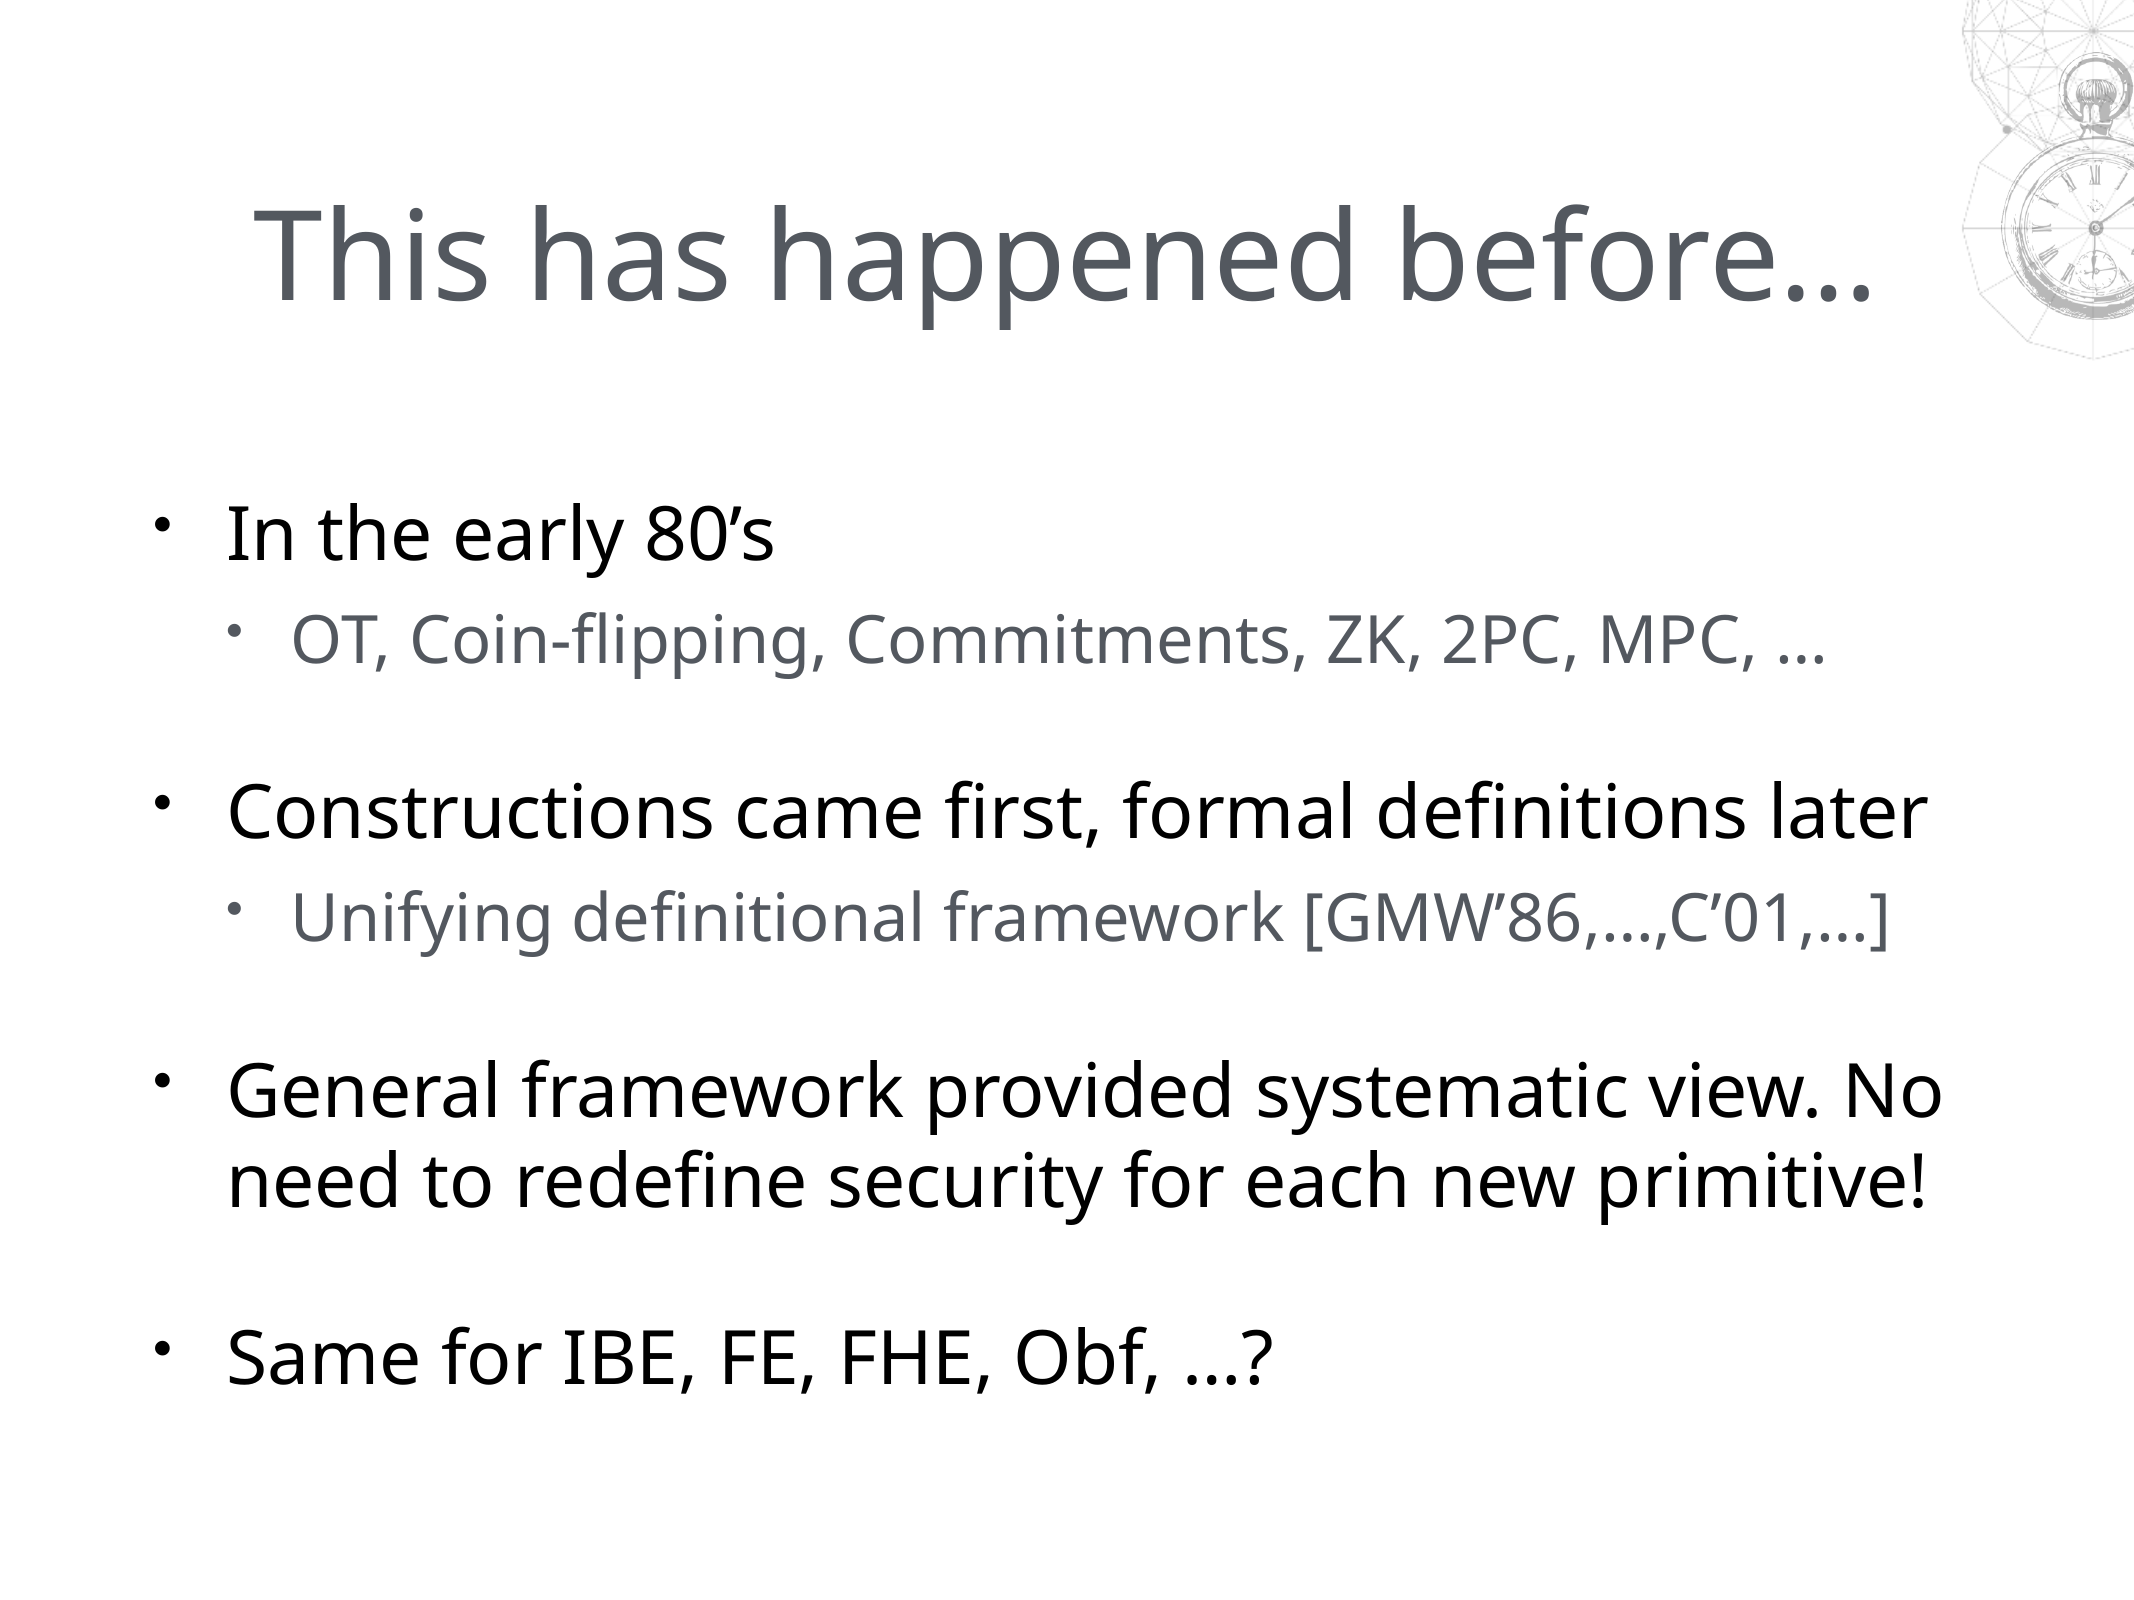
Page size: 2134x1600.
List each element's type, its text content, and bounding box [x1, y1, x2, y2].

title This has happened before… [155, 72, 1978, 428]
list In the early 80’s OT, Coin-flipping, Commitments, ZK, 2PC, MPC, … Constructions came first, formal definitions later Unifying definitional framework [GMW’86,…,C’01,…] General framework provided systematic view. No need to redefine security for each new primitive! Same for IBE, FE, FHE, Obf, …? [152, 426, 1975, 1459]
